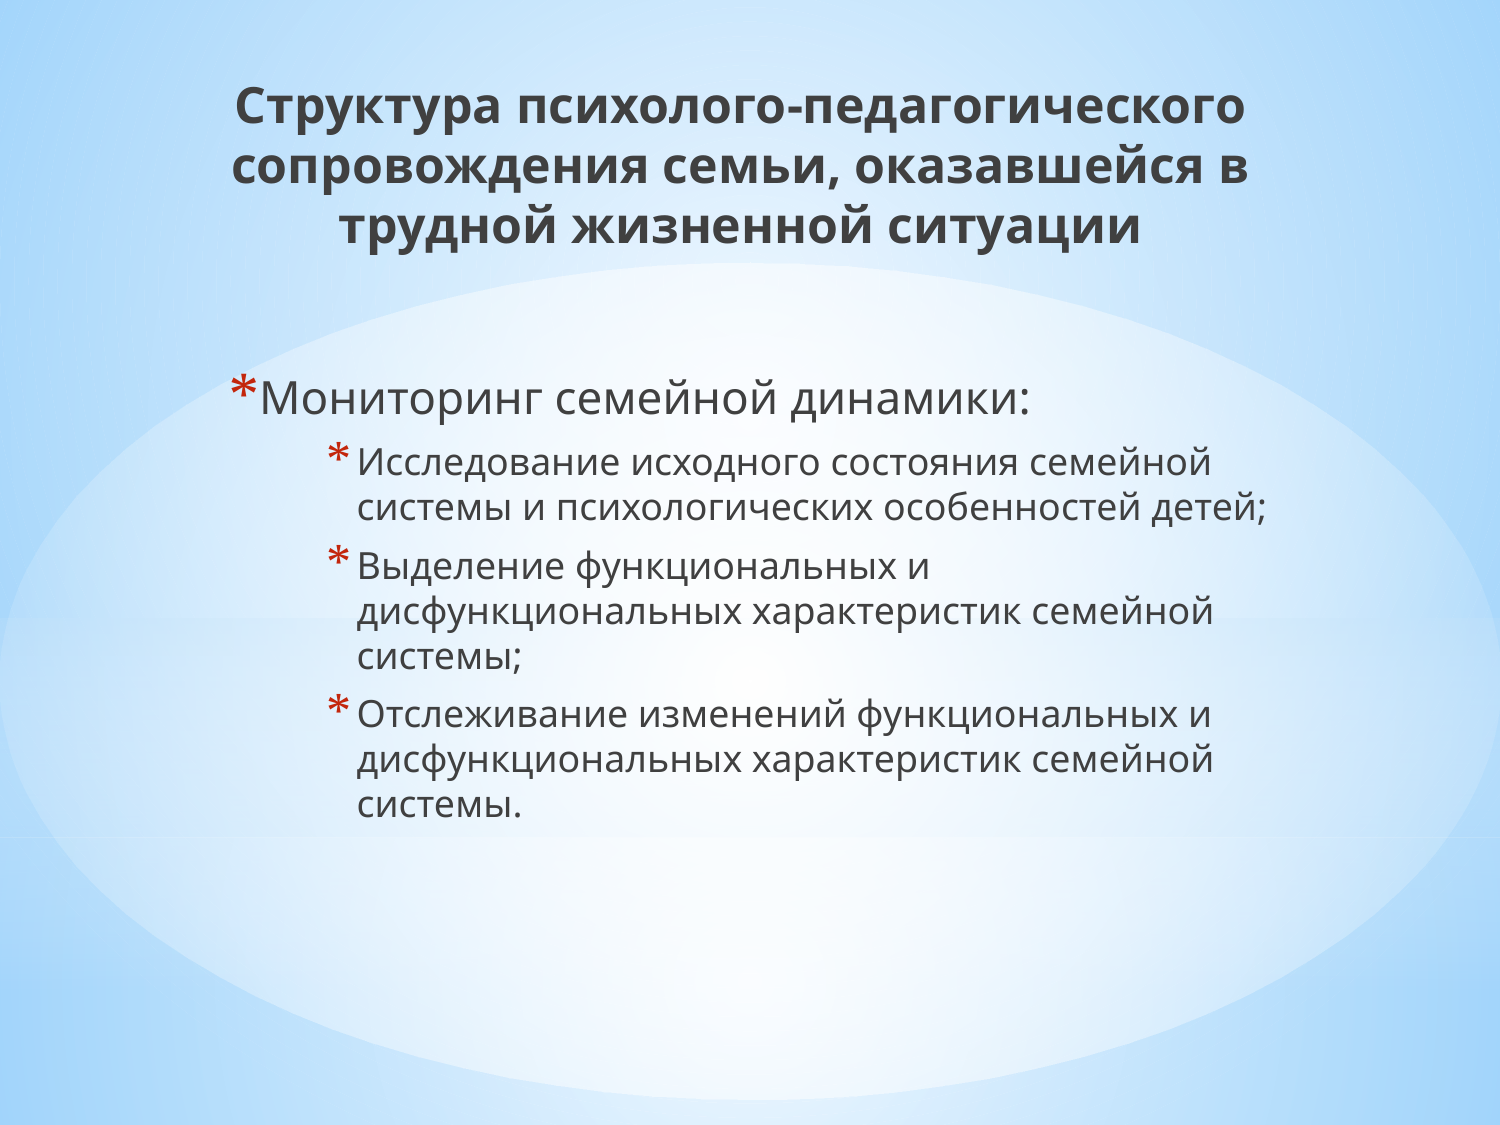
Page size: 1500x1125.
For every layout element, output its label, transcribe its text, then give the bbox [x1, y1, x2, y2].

title Структура психолого-педагогического сопровождения семьи, оказавшейся в трудной жизненной ситуации [206, 66, 1275, 254]
list Мониторинг семейной динамики: Исследование исходного состояния семейной системы и психологических особенностей детей; Выделение функциональных и дисфункциональных характеристик семейной системы; Отслеживание изменений функциональных и дисфункциональных характеристик семейной системы. [206, 361, 1341, 991]
